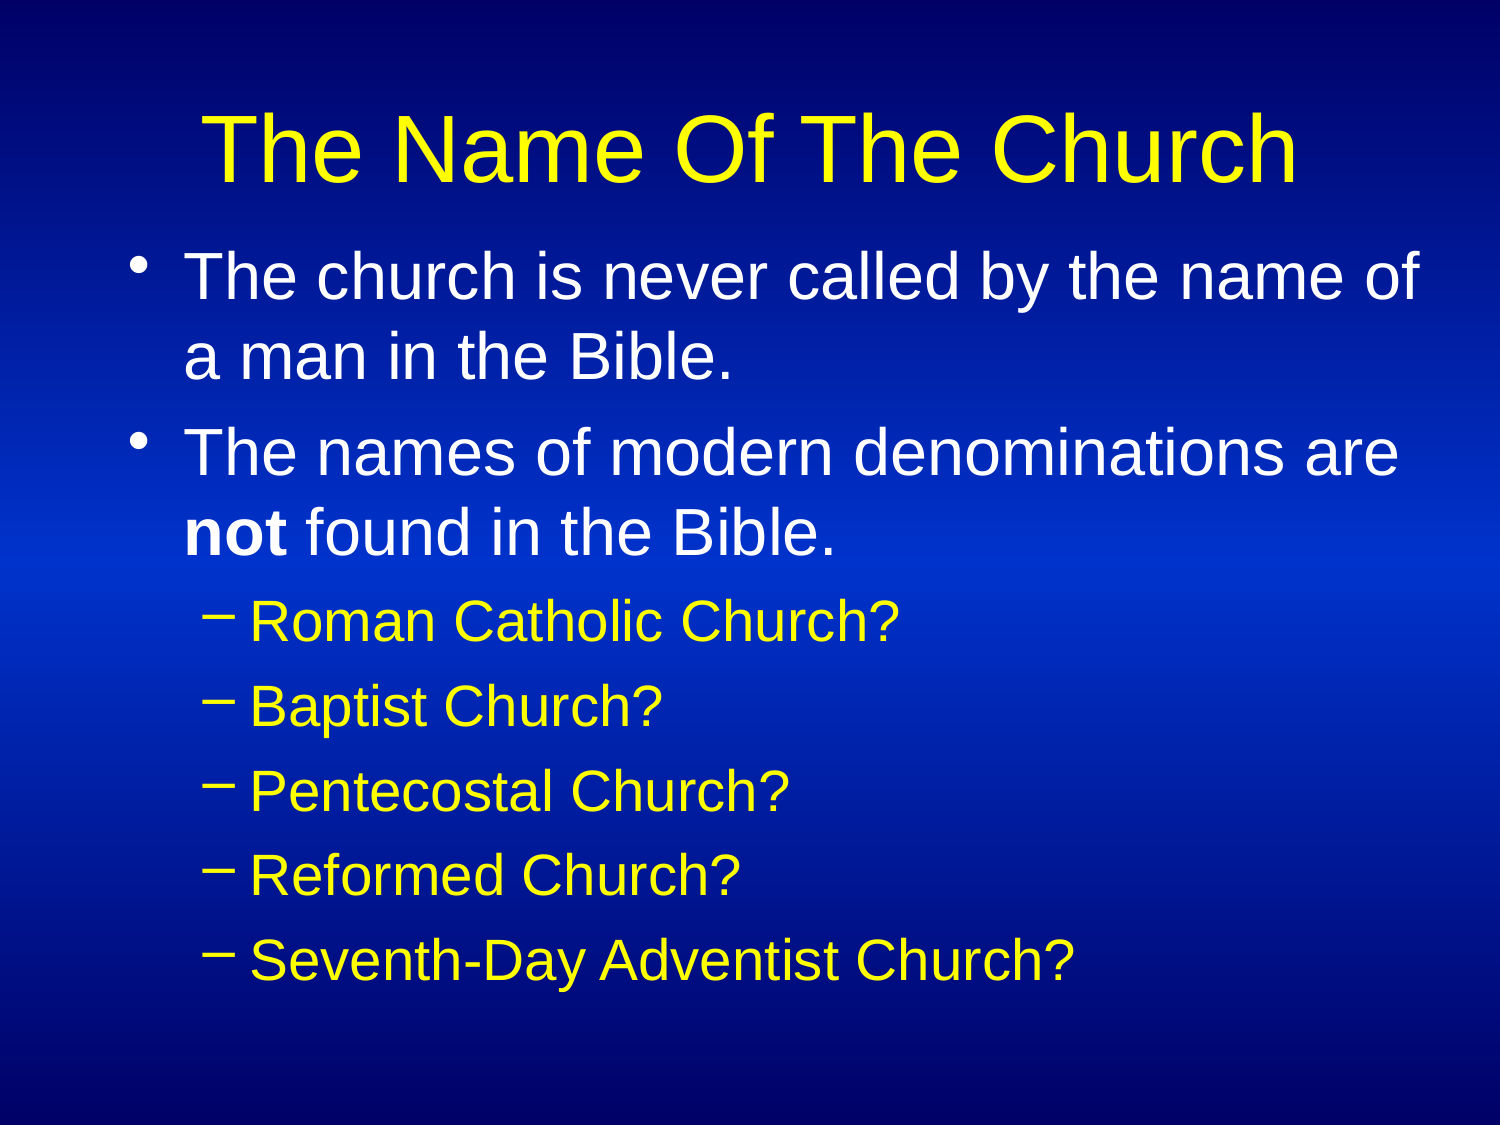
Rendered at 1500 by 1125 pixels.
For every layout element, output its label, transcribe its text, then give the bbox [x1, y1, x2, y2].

title The Name Of The Church [37, 50, 1463, 238]
list The church is never called by the name of a man in the Bible. The names of modern denominations are not found in the Bible. Roman Catholic Church? Baptist Church? Pentecostal Church? Reformed Church? Seventh-Day Adventist Church? [112, 224, 1463, 1125]
